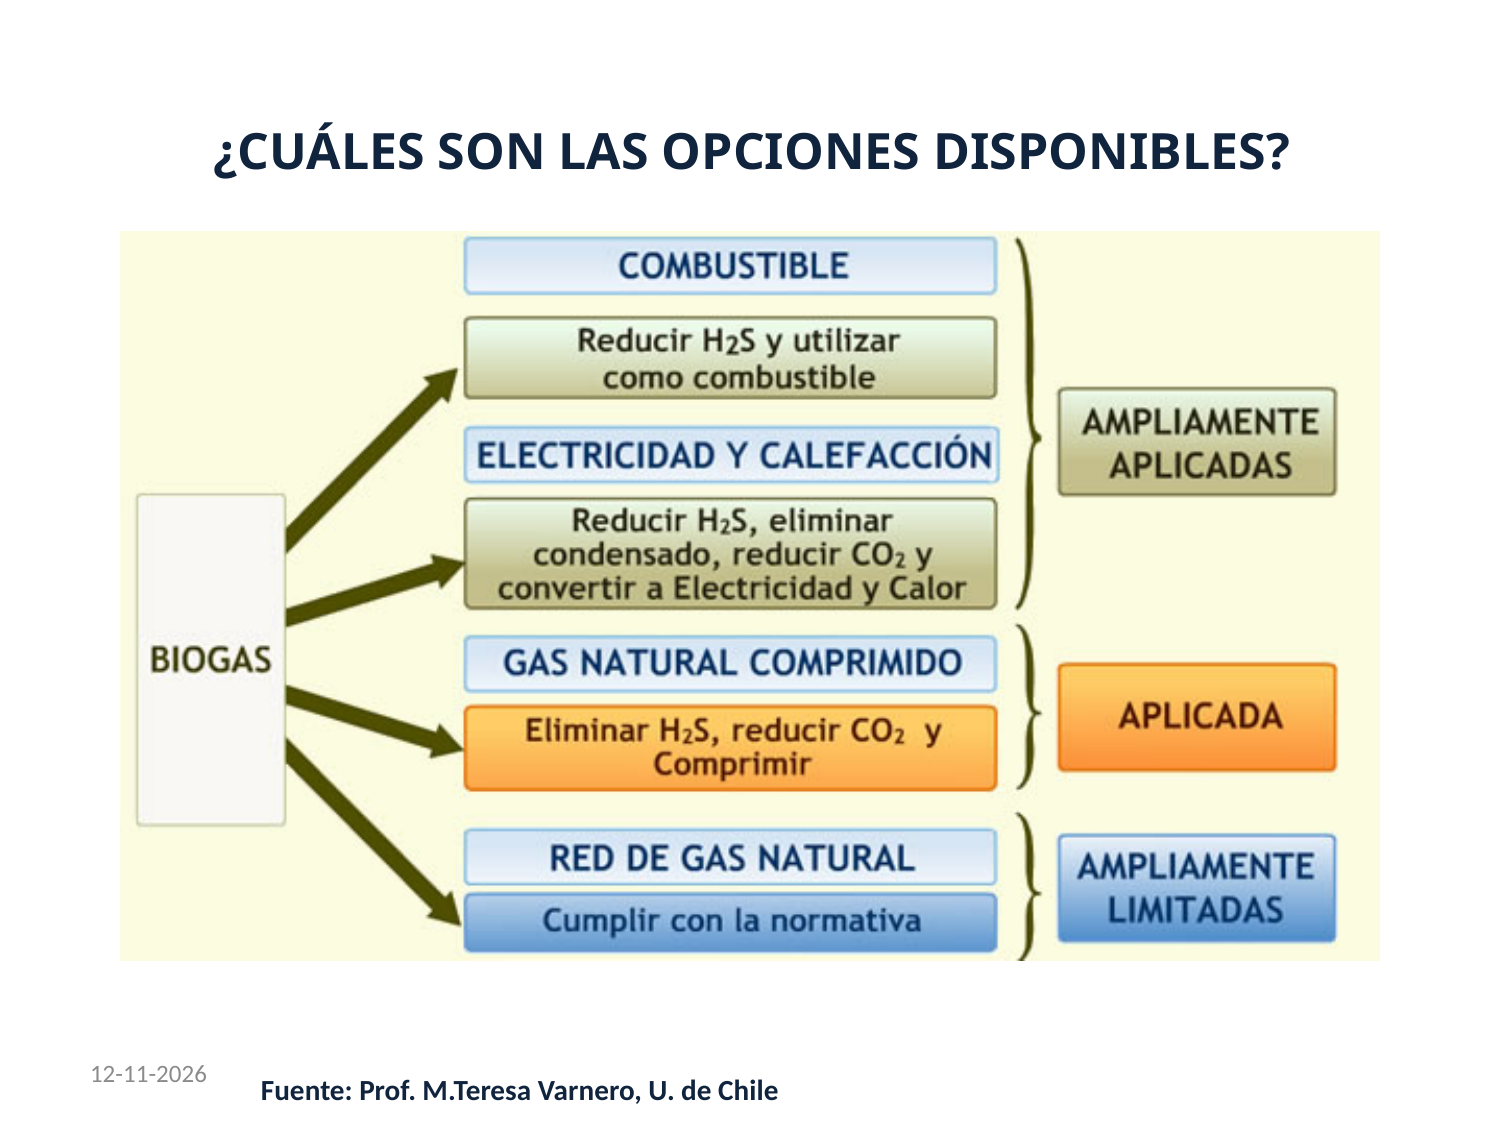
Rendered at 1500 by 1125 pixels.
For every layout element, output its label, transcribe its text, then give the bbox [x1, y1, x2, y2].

text_box Fuente: Prof. M.Teresa Varnero, U. de Chile [246, 1064, 1231, 1114]
picture [120, 231, 1380, 962]
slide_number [75, 1042, 425, 1103]
text_box ¿CUÁLES SON LAS OPCIONES DISPONIBLES? [76, 90, 1427, 209]
